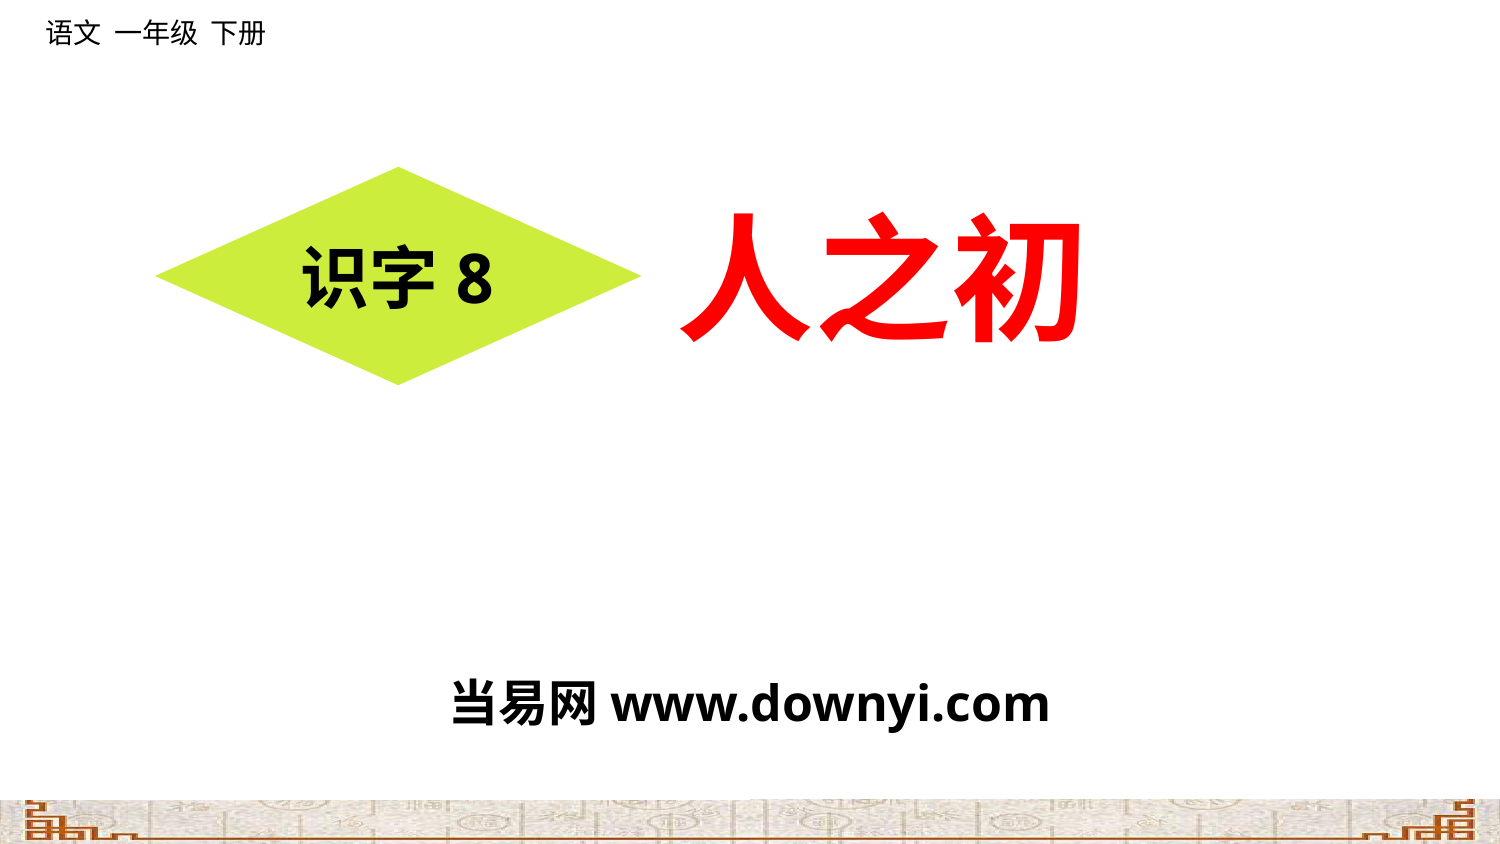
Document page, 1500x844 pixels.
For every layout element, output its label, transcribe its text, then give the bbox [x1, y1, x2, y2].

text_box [0, 8, 679, 60]
picture [0, 799, 1500, 844]
text_box 人之初 [665, 187, 1181, 364]
text_box 当易网www.downyi.com [0, 658, 1500, 739]
text_box 识字8 [147, 163, 650, 389]
